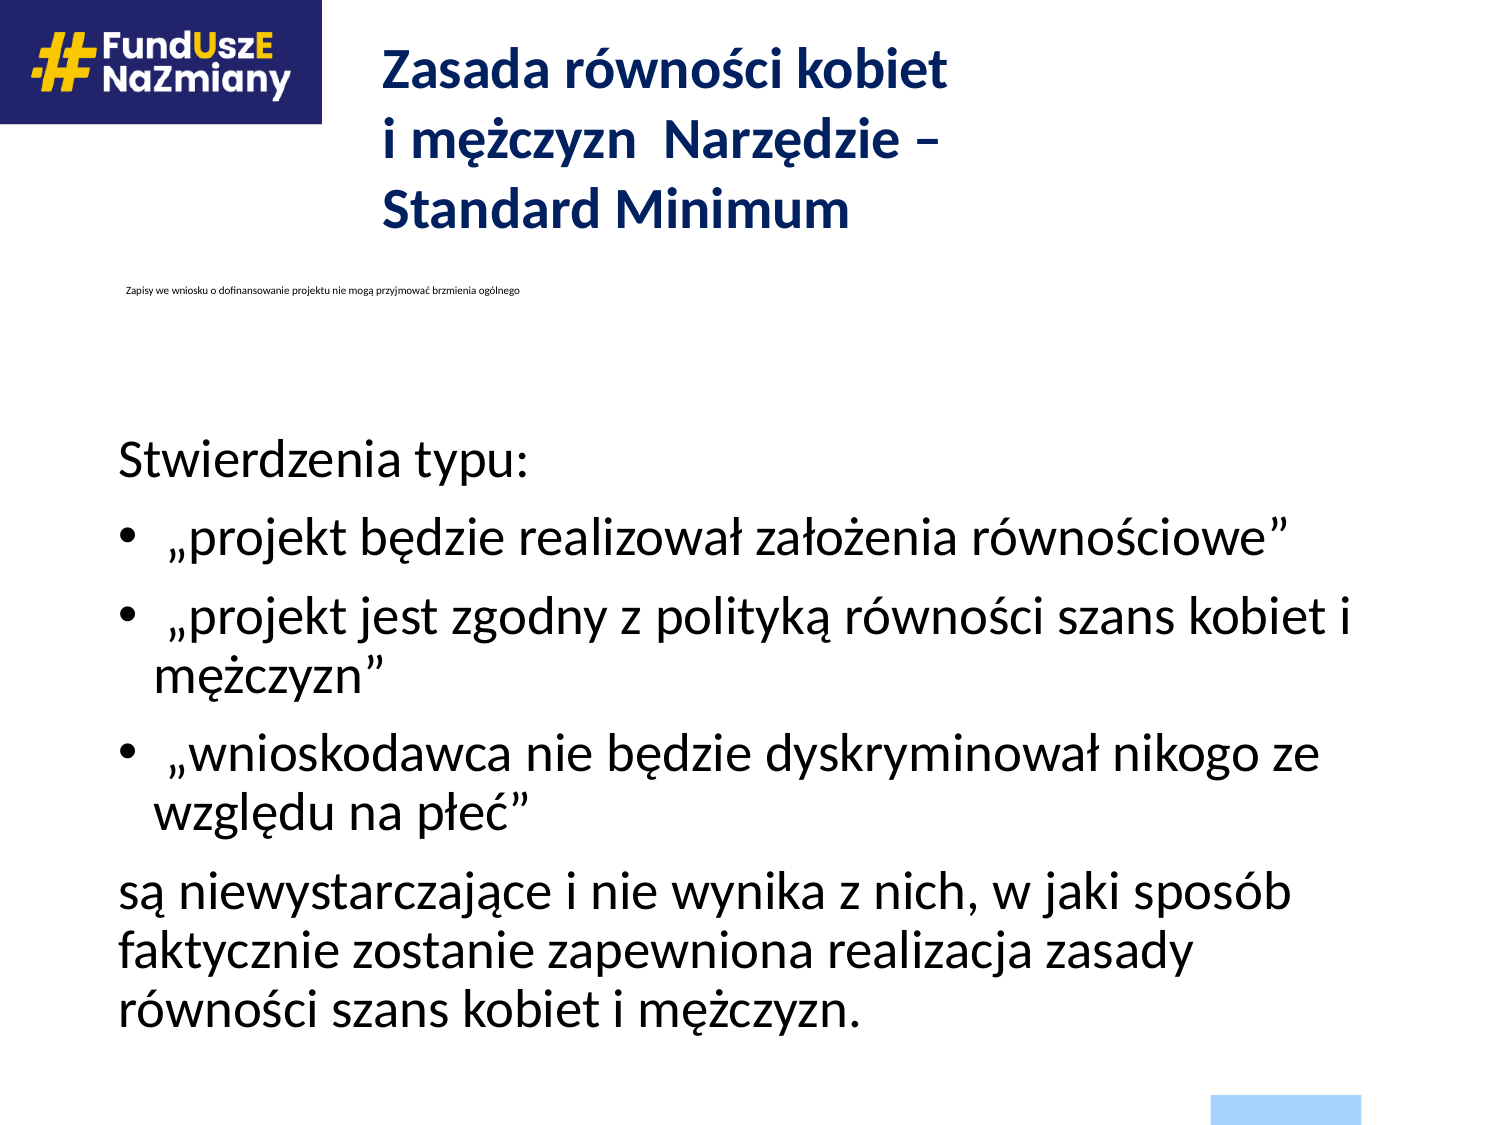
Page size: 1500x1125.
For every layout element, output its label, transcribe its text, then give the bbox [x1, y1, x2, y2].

text_box Zasada równości kobiet i mężczyzn Narzędzie – Standard Minimum [367, 22, 1125, 248]
title Zapisy we wniosku o dofinansowanie projektu nie mogą przyjmować brzmienia ogólnego [103, 229, 1397, 319]
picture [0, 0, 1500, 1125]
list Stwierdzenia typu: „projekt będzie realizował założenia równościowe” „projekt jest zgodny z polityką równości szans kobiet i mężczyzn” „wnioskodawca nie będzie dyskryminował nikogo ze względu na płeć” są niewystarczające i nie wynika z nich, w jaki sposób faktycznie zostanie zapewniona realizacja zasady równości szans kobiet i mężczyzn. [103, 337, 1397, 1048]
